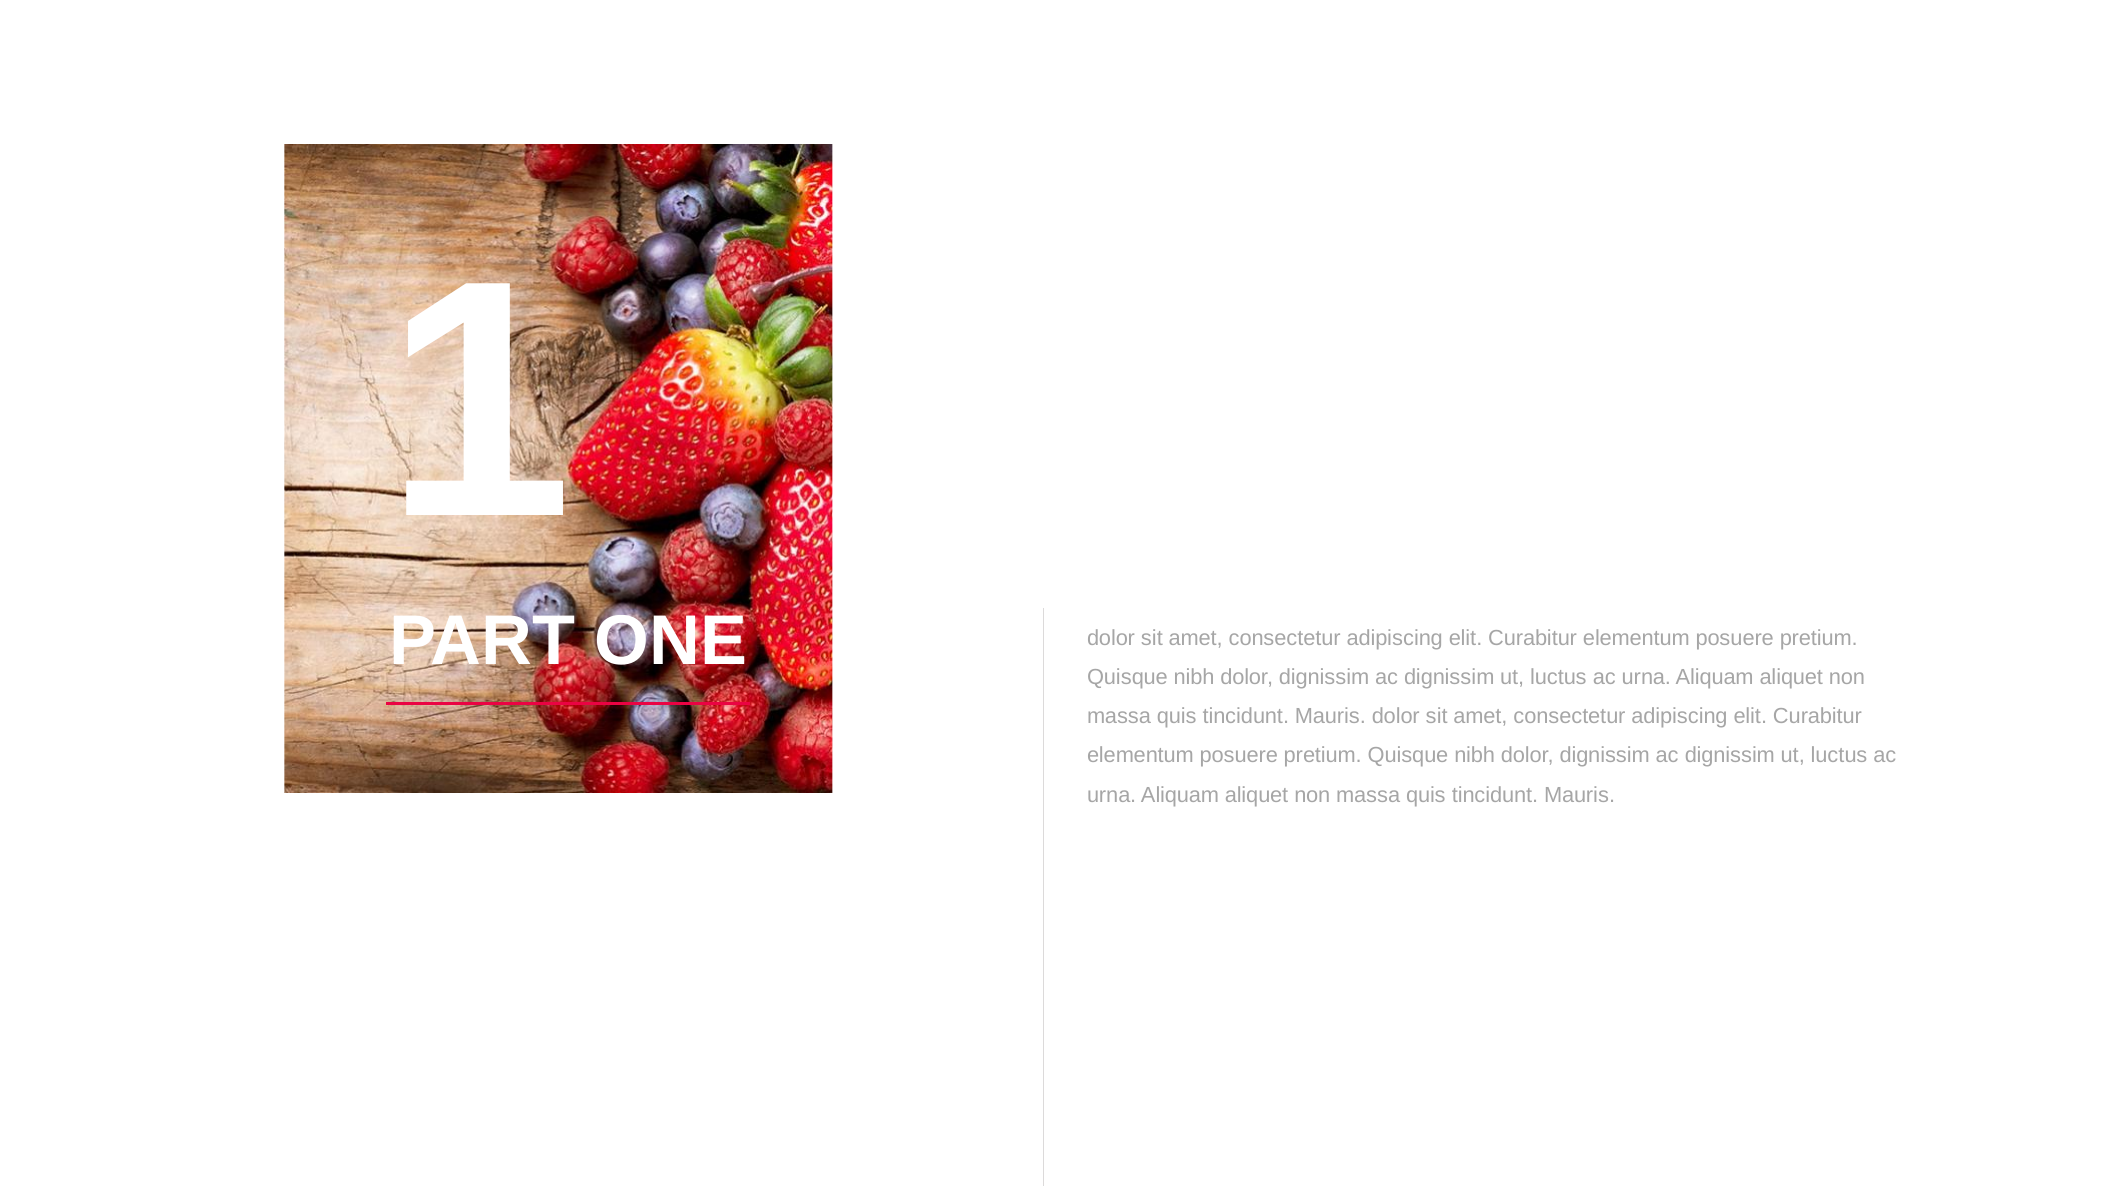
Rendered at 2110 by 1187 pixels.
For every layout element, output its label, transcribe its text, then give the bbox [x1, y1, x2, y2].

text_box PART ONE [314, 574, 823, 699]
text_box dolor sit amet, consectetur adipiscing elit. Curabitur elementum posuere pretium. Quisque nibh dolor, dignissim ac dignissim ut, luctus ac urna. Aliquam aliquet non massa quis tincidunt. Mauris. dolor sit amet, consectetur adipiscing elit. Curabitur elementum posuere pretium. Quisque nibh dolor, dignissim ac dignissim ut, luctus ac urna. Aliquam aliquet non massa quis tincidunt. Mauris. [1071, 602, 1941, 818]
text_box 1 [370, 171, 588, 574]
text_box [283, 144, 833, 793]
